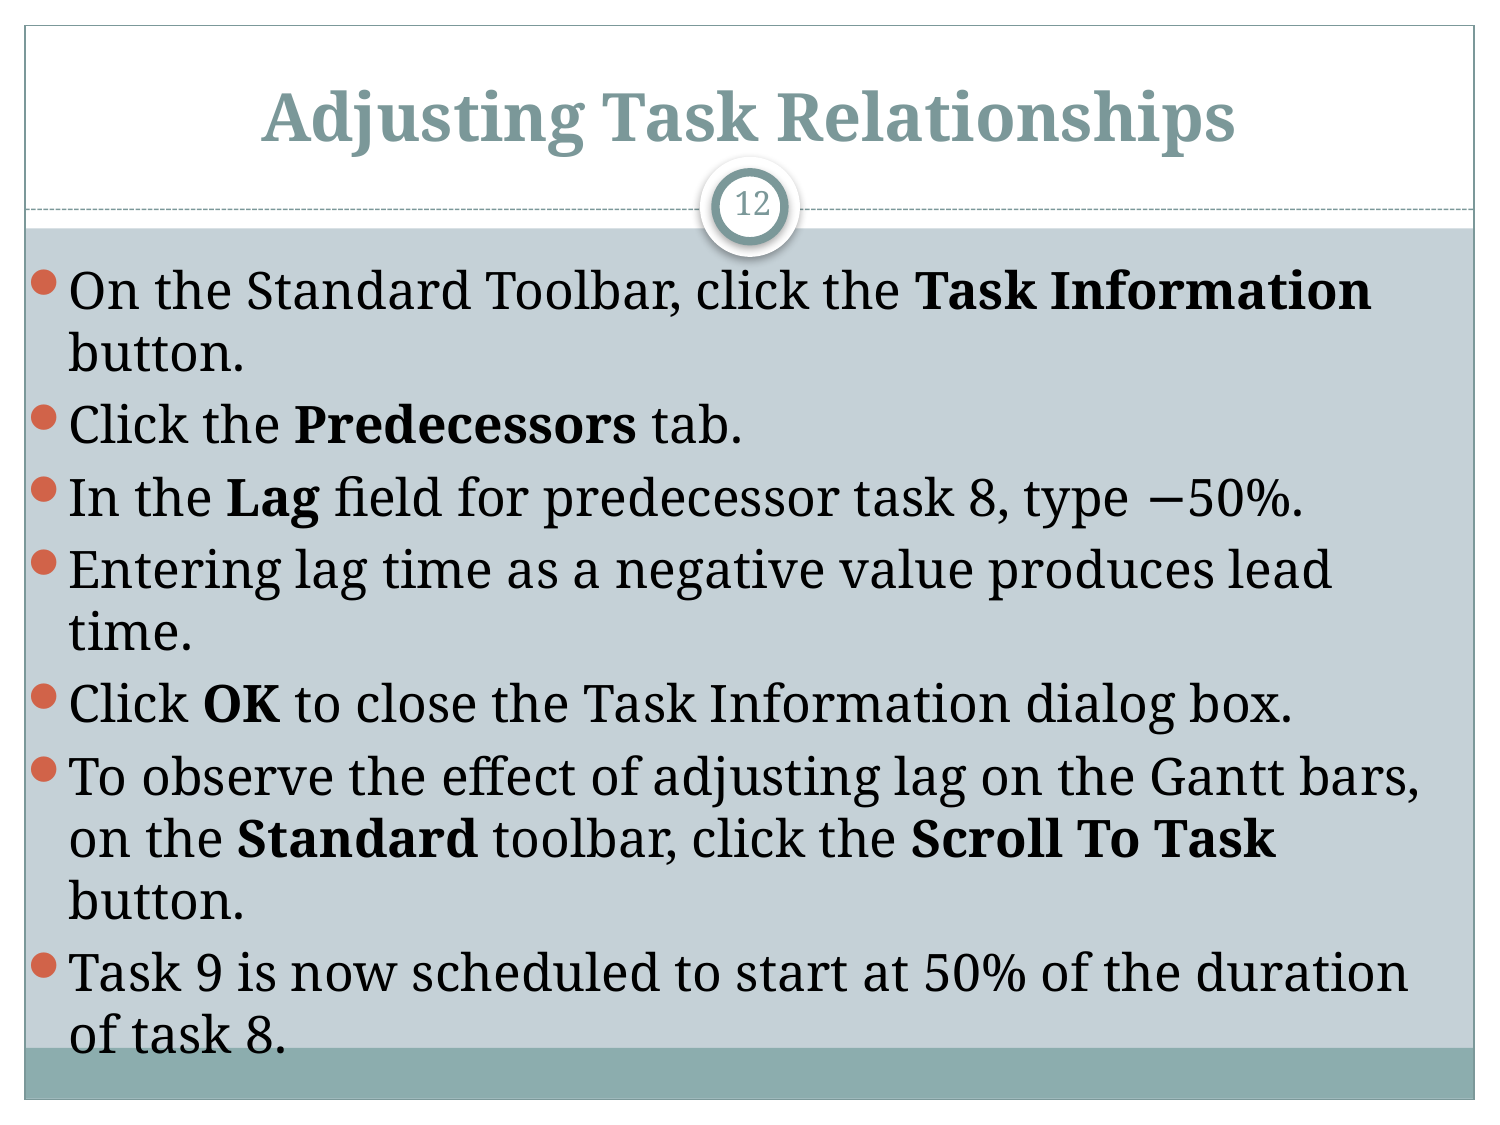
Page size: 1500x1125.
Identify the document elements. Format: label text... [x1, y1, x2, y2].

title Adjusting Task Relationships [49, 37, 1450, 162]
list On the Standard Toolbar, click the Task Information button. Click the Predecessors tab. In the Lag field for predecessor task 8, type −50%. Entering lag time as a negative value produces lead time. Click OK to close the Task Information dialog box. To observe the effect of adjusting lag on the Gantt bars, on the Standard toolbar, click the Scroll To Task button. Task 9 is now scheduled to start at 50% of the duration of task 8. [12, 249, 1475, 1075]
slide_number 12 [715, 168, 791, 241]
